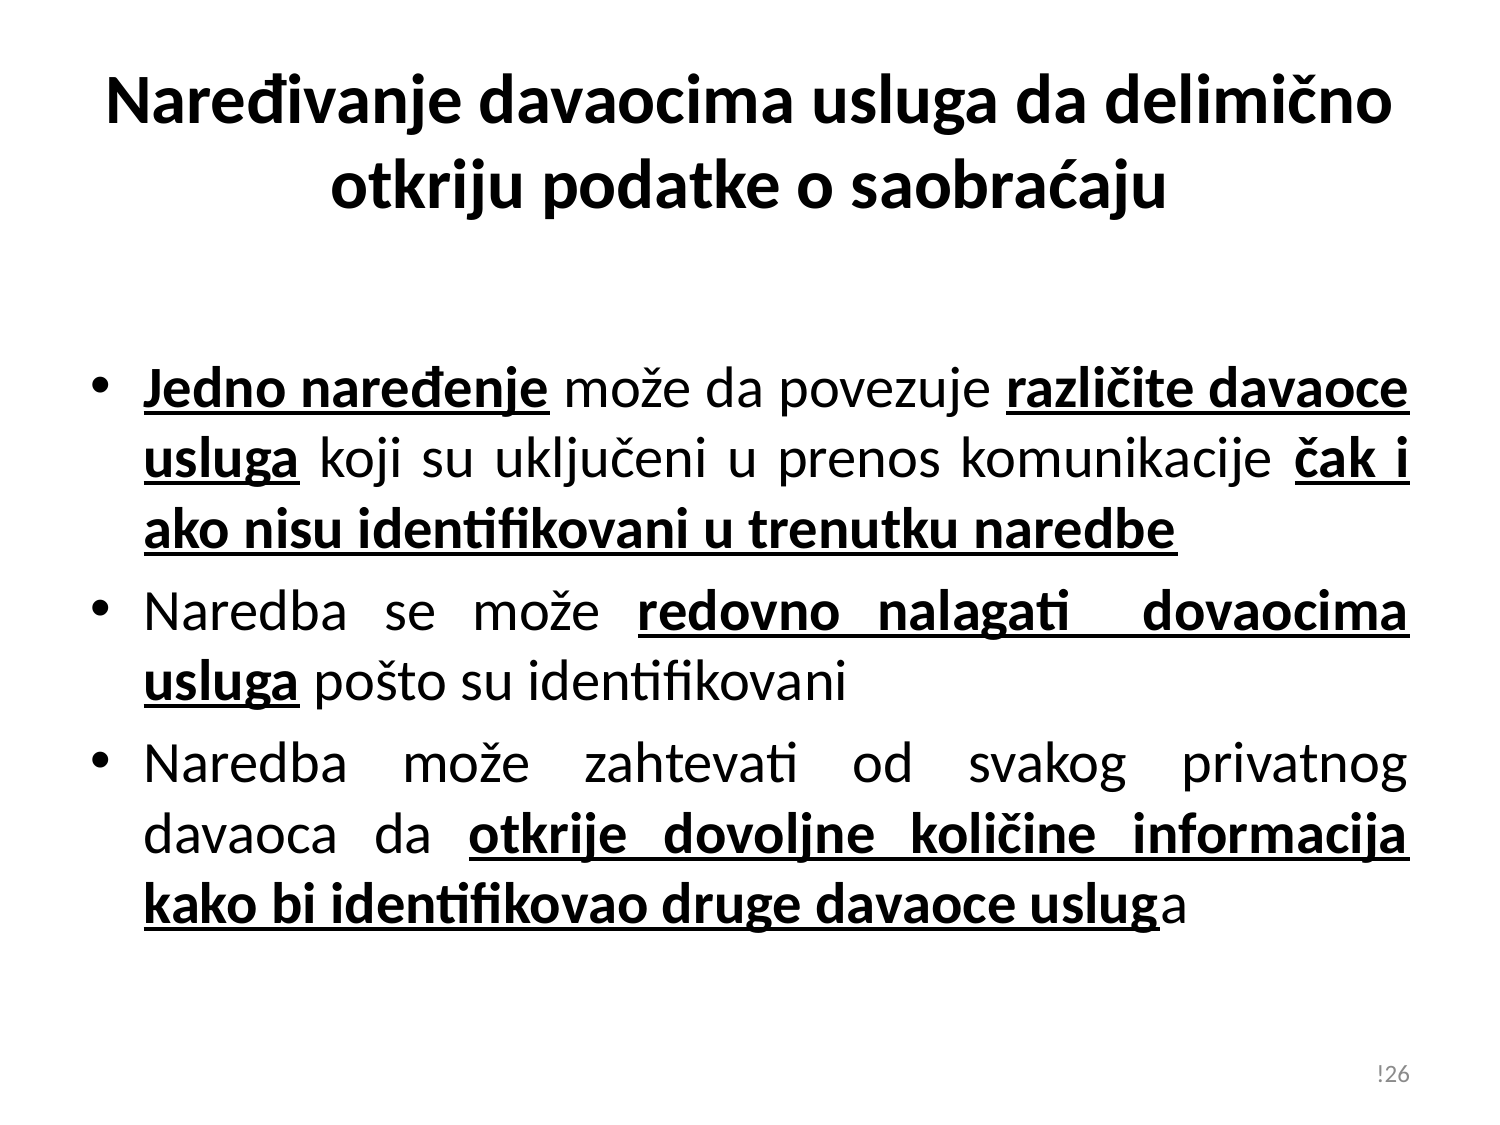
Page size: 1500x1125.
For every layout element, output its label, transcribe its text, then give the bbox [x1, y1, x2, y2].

list Jedno naređenje može da povezuje različite davaoce usluga koji su uključeni u prenos komunikacije čak i ako nisu identifikovani u trenutku naredbe Naredba se može redovno nalagati dovaocima usluga pošto su identifikovani Naredba može zahtevati od svakog privatnog davaoca da otkrije dovoljne količine informacija kako bi identifikovao druge davaoce usluga [75, 341, 1425, 1005]
slide_number !26 [1074, 1042, 1425, 1103]
title Naređivanje davaocima usluga da delimično otkriju podatke o saobraćaju [75, 45, 1425, 233]
